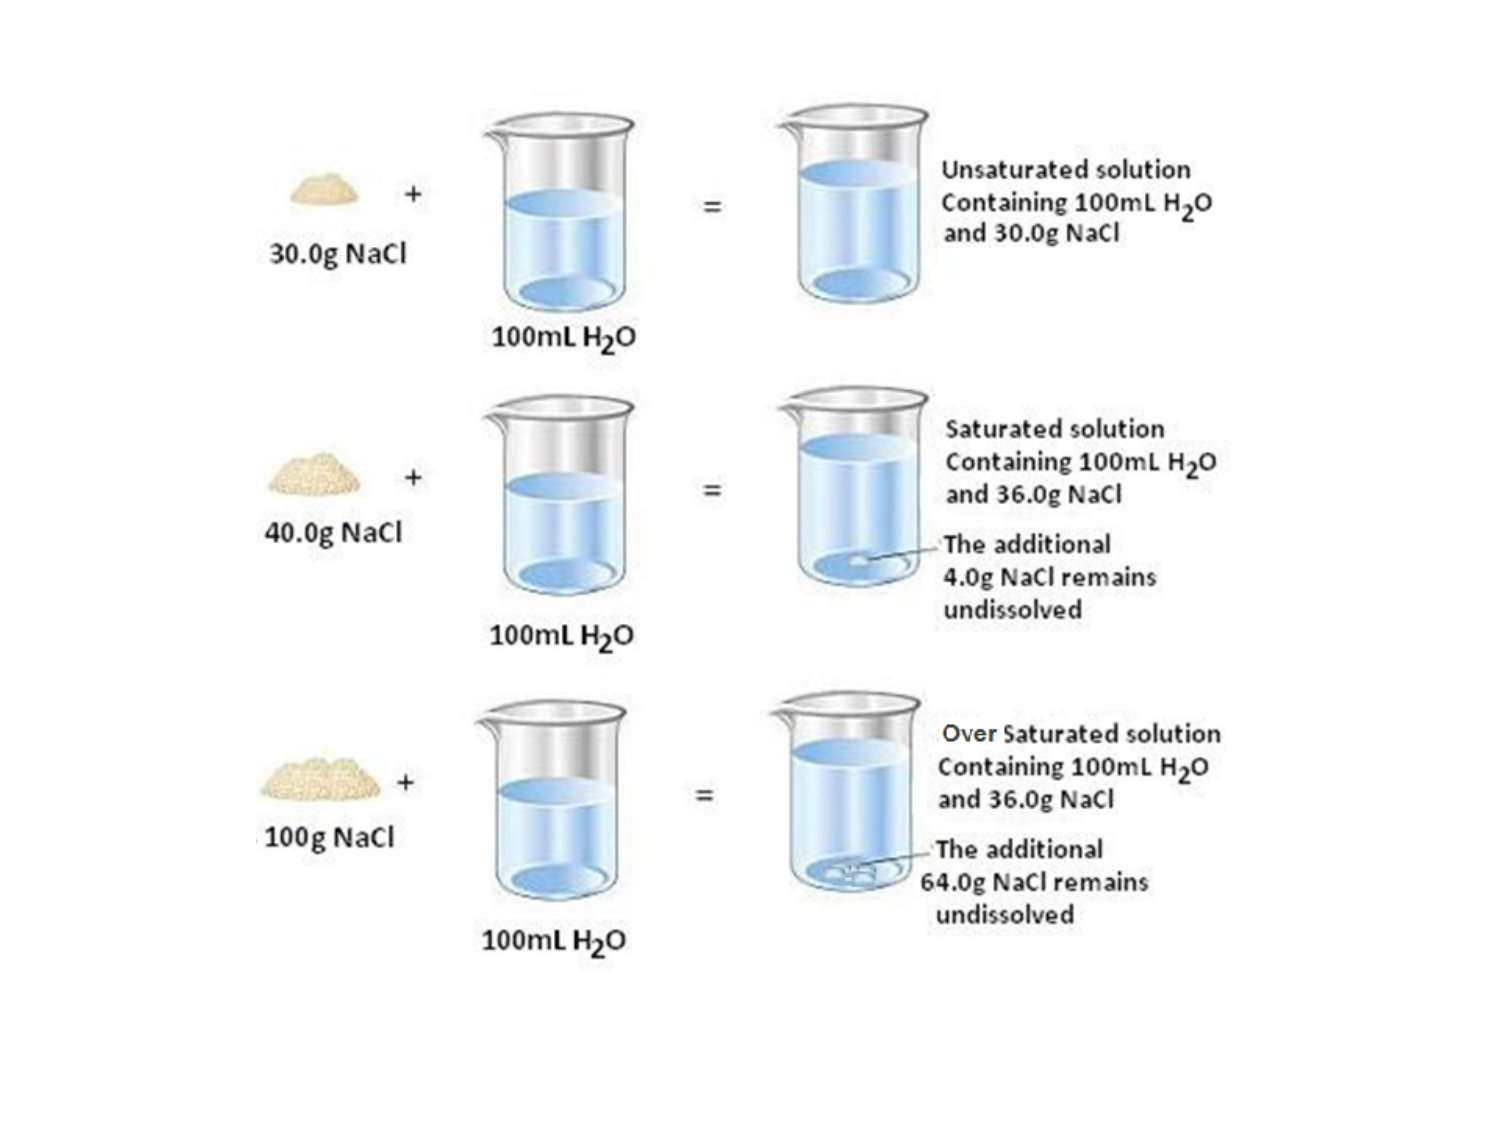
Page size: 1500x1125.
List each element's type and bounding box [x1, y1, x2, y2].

picture [255, 74, 1244, 1051]
